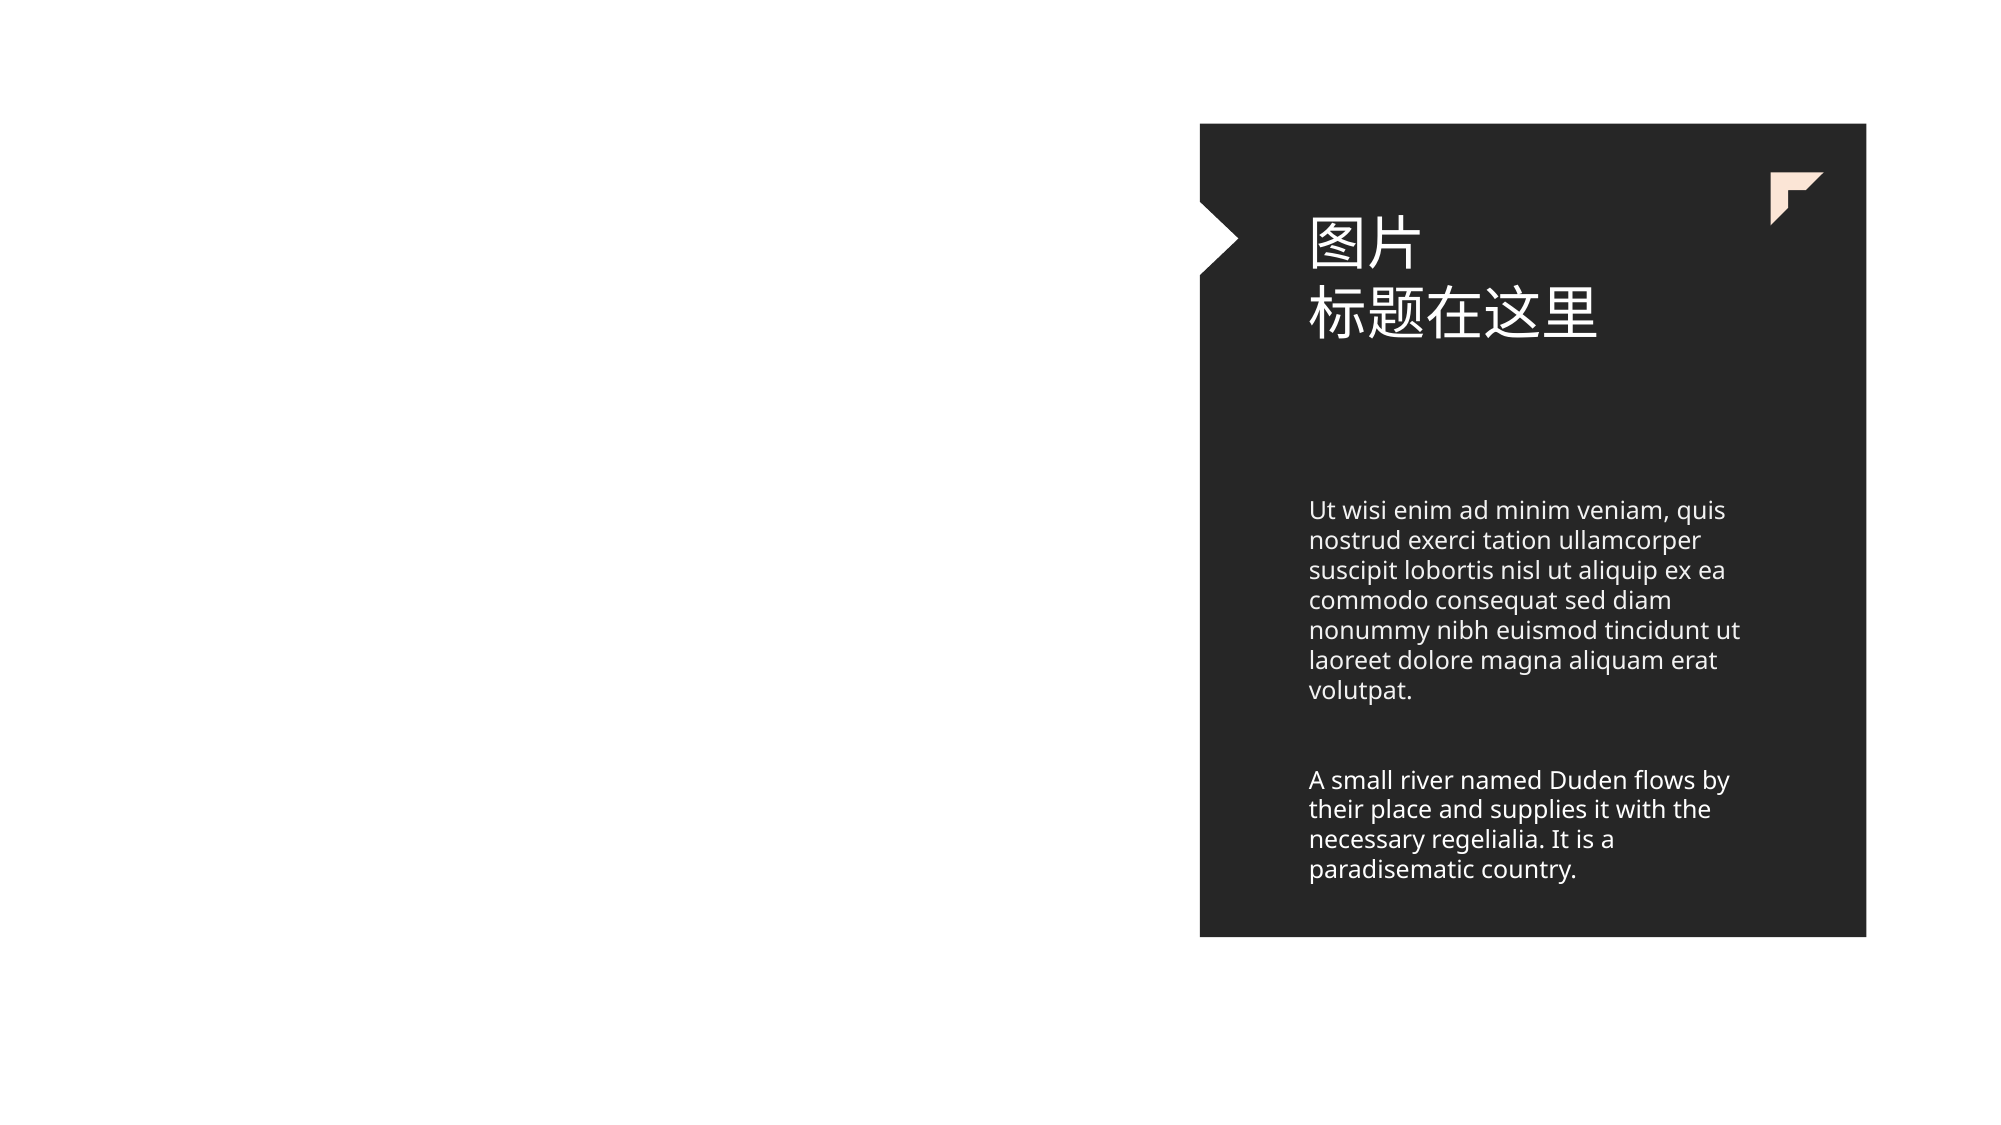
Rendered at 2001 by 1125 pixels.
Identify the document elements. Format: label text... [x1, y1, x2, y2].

picture [40, 35, 1344, 1090]
text_box Ut wisi enim ad minim veniam, quis nostrud exerci tation ullamcorper suscipit lobortis nisl ut aliquip ex ea commodo consequat sed diam nonummy nibh euismod tincidunt ut laoreet dolore magna aliquam erat volutpat. A small river named Duden flows by their place and supplies it with the necessary regelialia. It is a paradisematic country. [1344, 487, 1771, 892]
text_box [1769, 171, 1827, 228]
text_box [1344, 122, 1868, 939]
text_box 图片 标题在这里 [1344, 198, 1616, 354]
